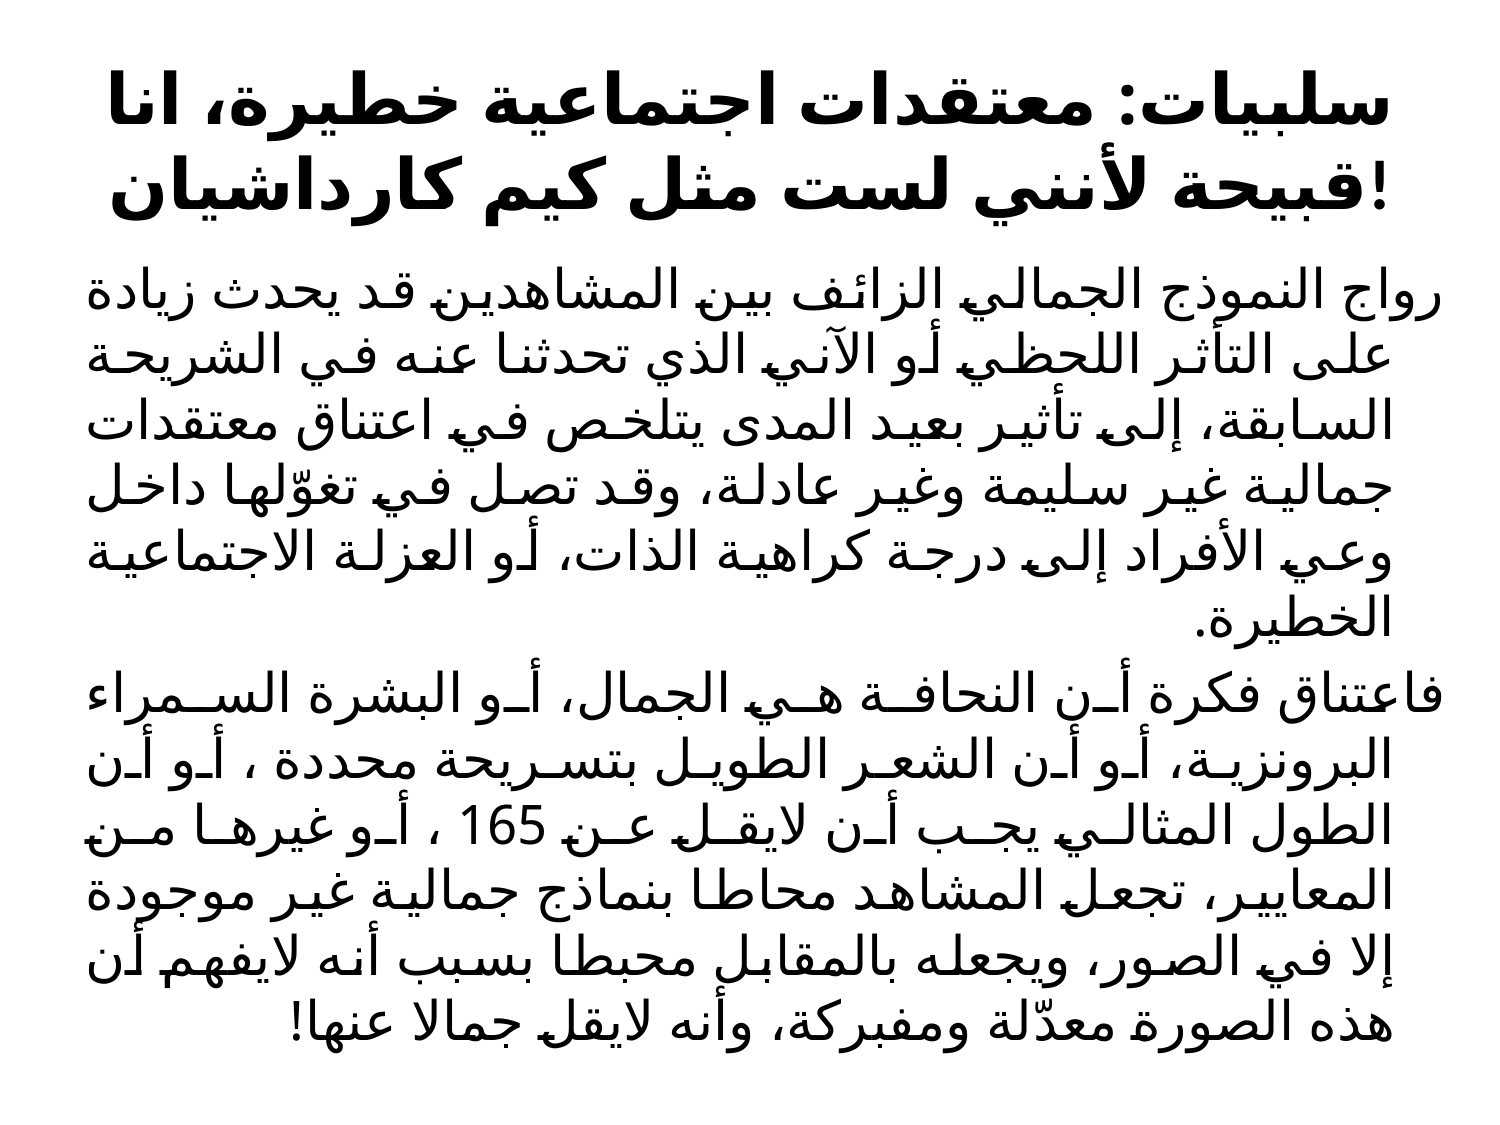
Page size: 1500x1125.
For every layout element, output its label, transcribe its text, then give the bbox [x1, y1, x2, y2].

title سلبيات: معتقدات اجتماعية خطيرة، انا قبيحة لأنني لست مثل كيم كارداشيان! [75, 45, 1425, 233]
list رواج النموذج الجمالي الزائف بين المشاهدين قد يحدث زيادة على التأثر اللحظي أو الآني الذي تحدثنا عنه في الشريحة السابقة، إلى تأثير بعيد المدى يتلخص في اعتناق معتقدات جمالية غير سليمة وغير عادلة، وقد تصل في تغوّلها داخل وعي الأفراد إلى درجة كراهية الذات، أو العزلة الاجتماعية الخطيرة. فاعتناق فكرة أن النحافة هي الجمال، أو البشرة السمراء البرونزية، أو أن الشعر الطويل بتسريحة محددة ، أو أن الطول المثالي يجب أن لايقل عن 165 ، أو غيرها من المعايير، تجعل المشاهد محاطا بنماذج جمالية غير موجودة إلا في الصور، ويجعله بالمقابل محبطا بسبب أنه لايفهم أن هذه الصورة معدّلة ومفبركة، وأنه لايقل جمالا عنها! [70, 246, 1461, 1079]
